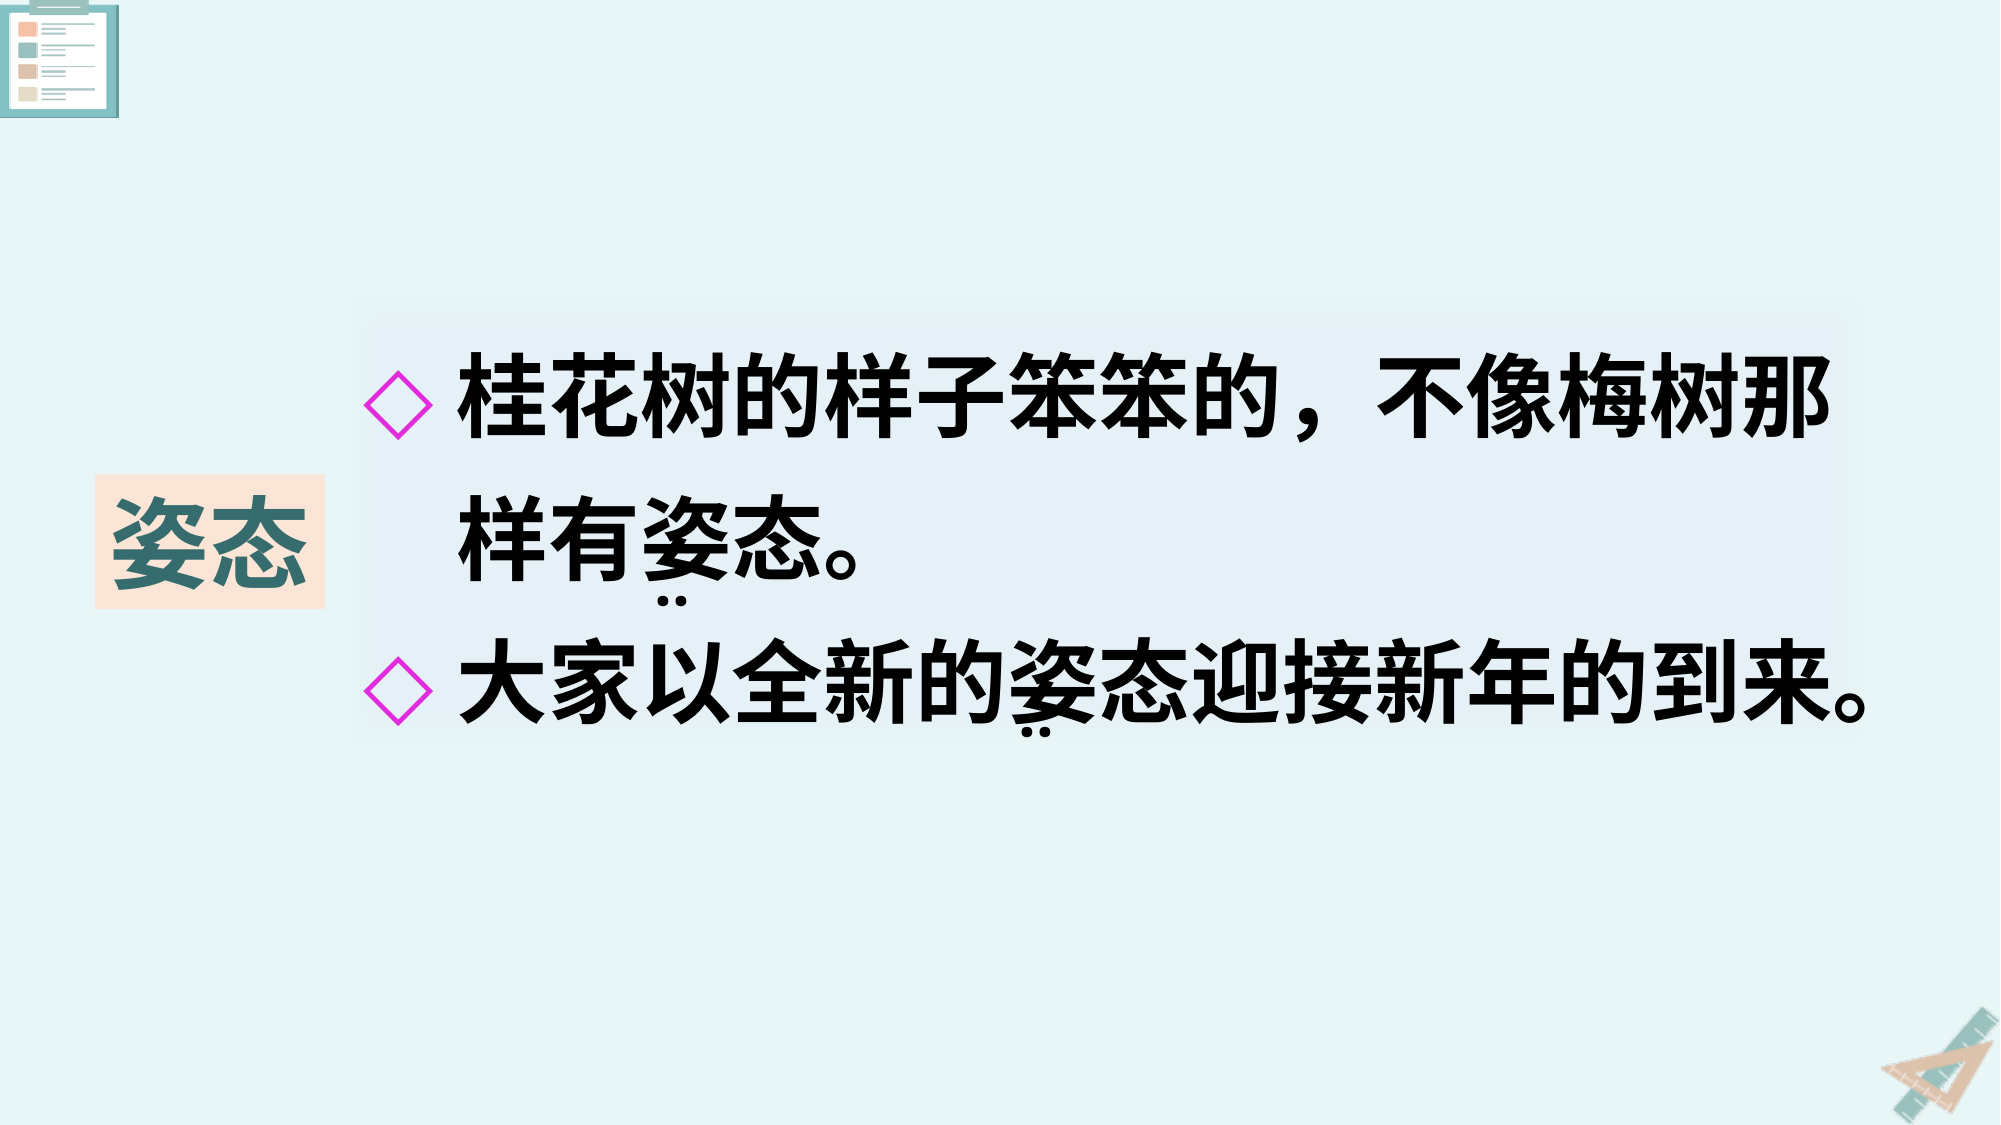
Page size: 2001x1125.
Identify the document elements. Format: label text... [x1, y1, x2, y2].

picture [0, 0, 119, 119]
picture [1881, 1006, 2000, 1125]
text_box 桂花树的样子笨笨的，不像梅树那样有姿态。 大家以全新的姿态迎接新年的到来。 [382, 332, 1831, 712]
text_box ·· [1003, 684, 1187, 774]
text_box 姿态 [94, 474, 325, 609]
text_box ·· [639, 553, 828, 644]
